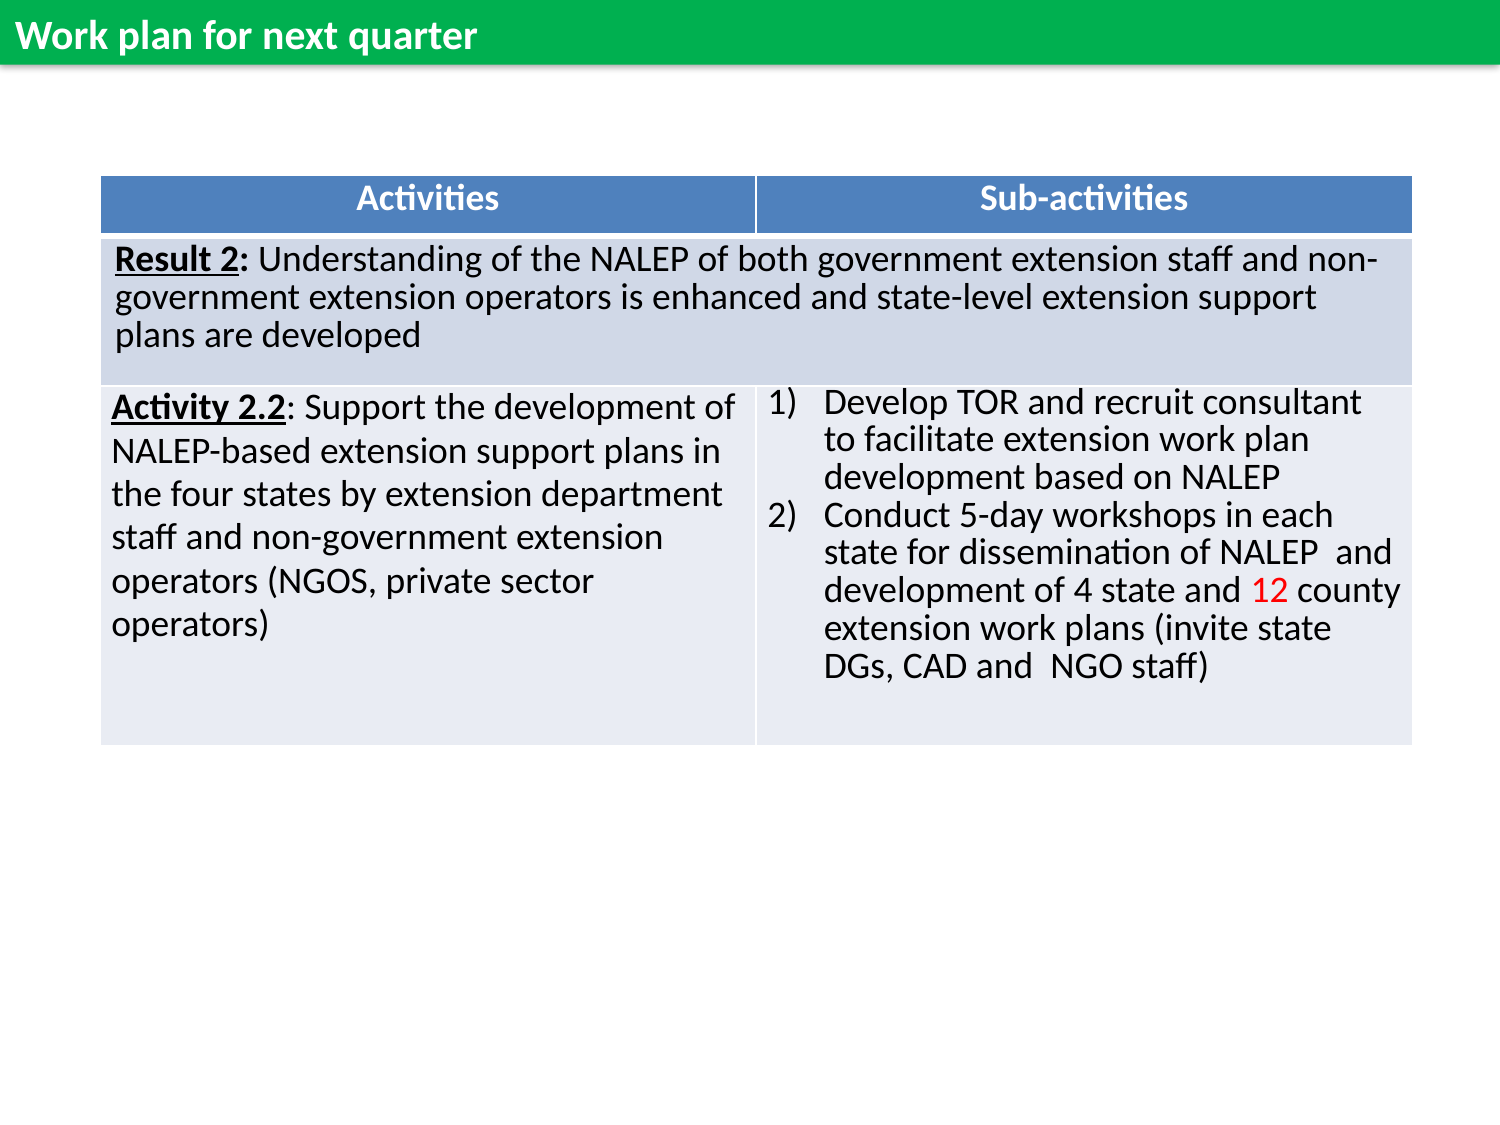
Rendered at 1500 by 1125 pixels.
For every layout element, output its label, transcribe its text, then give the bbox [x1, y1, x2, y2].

table_cell Result 2: Understanding of the NALEP of both government extension staff and non-government extension operators is enhanced and state-level extension support plans are developed [101, 239, 1412, 385]
table_header Sub-activities [757, 176, 1412, 233]
table_cell Develop TOR and recruit consultant to facilitate extension work plan development based on NALEP Conduct 5-day workshops in each state for dissemination of NALEP and development of 4 state and 12 county extension work plans (invite state DGs, CAD and NGO staff) [757, 387, 1412, 745]
table_cell Activity 2.2: Support the development of NALEP-based extension support plans in the four states by extension department staff and non-government extension operators (NGOS, private sector operators) [101, 387, 755, 745]
text_box Work plan for next quarter [0, 0, 1500, 65]
table_header Activities [101, 176, 755, 233]
